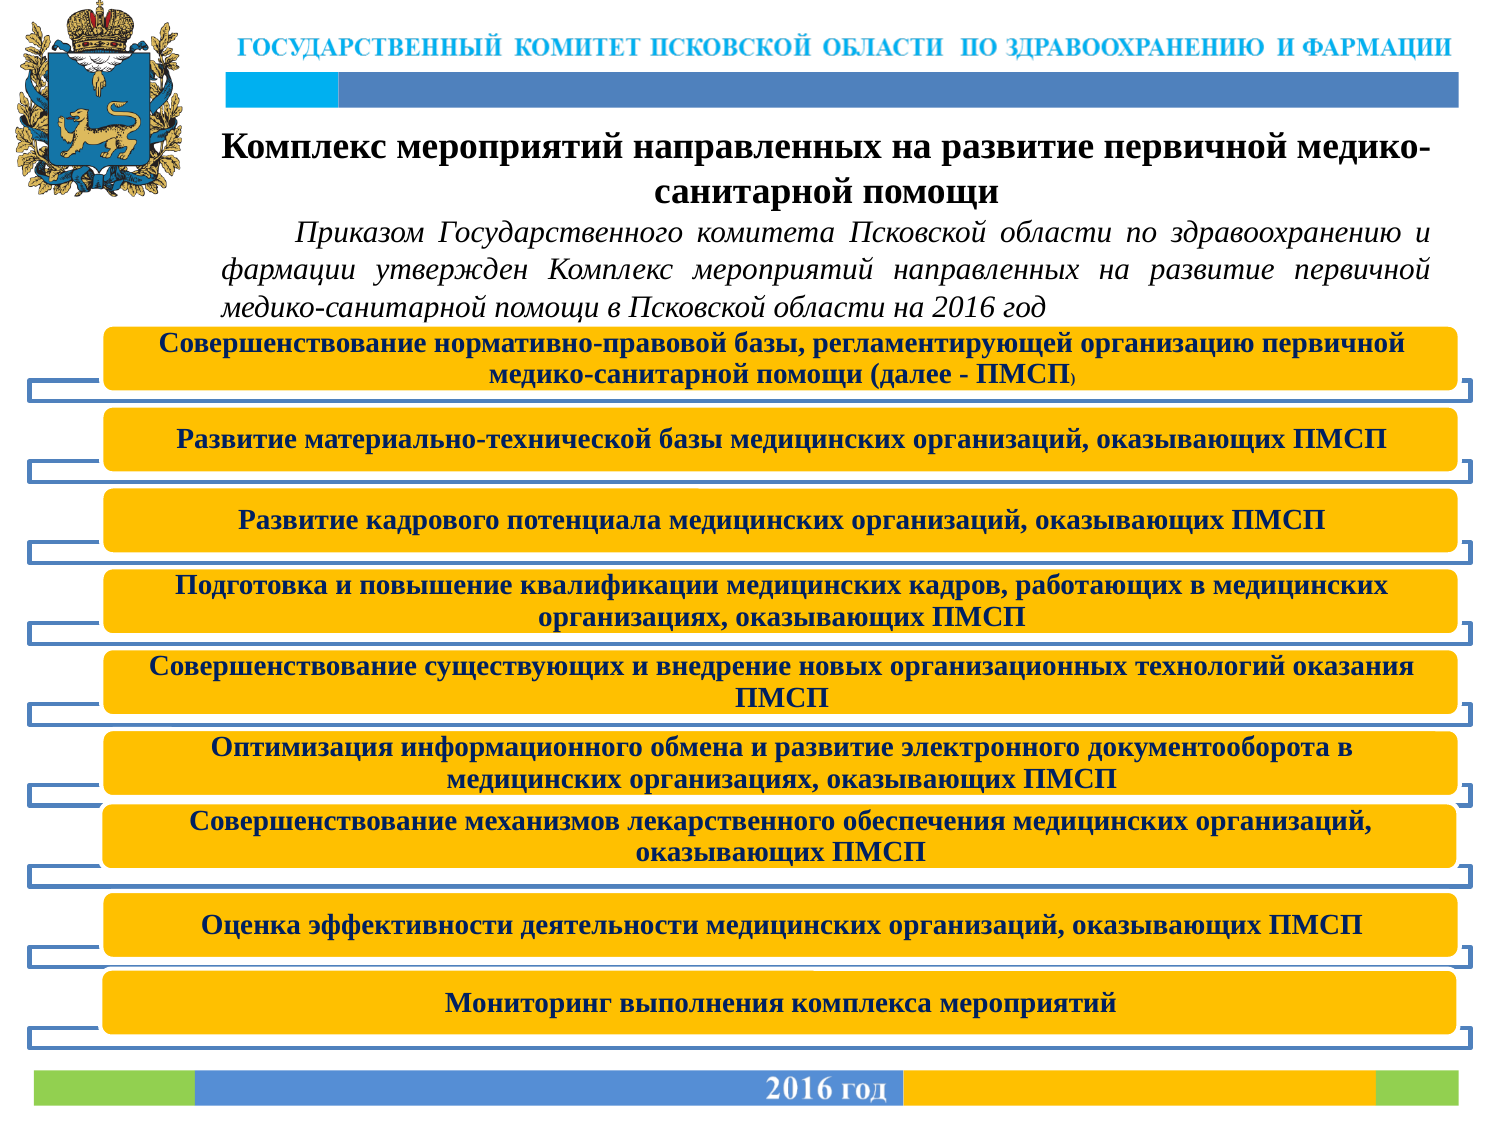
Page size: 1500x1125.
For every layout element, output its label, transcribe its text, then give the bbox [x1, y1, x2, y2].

picture [714, 1071, 940, 1125]
text_box Комплекс мероприятий направленных на развитие первичной медико-санитарной помощи Приказом Государственного комитета Псковской области по здравоохранению и фармации утвержден Комплекс мероприятий направленных на развитие первичной медико-санитарной помощи в Псковской области на 2016 год [206, 113, 1447, 301]
picture [0, 0, 197, 197]
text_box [29, 302, 1471, 1071]
picture [206, 16, 1482, 77]
